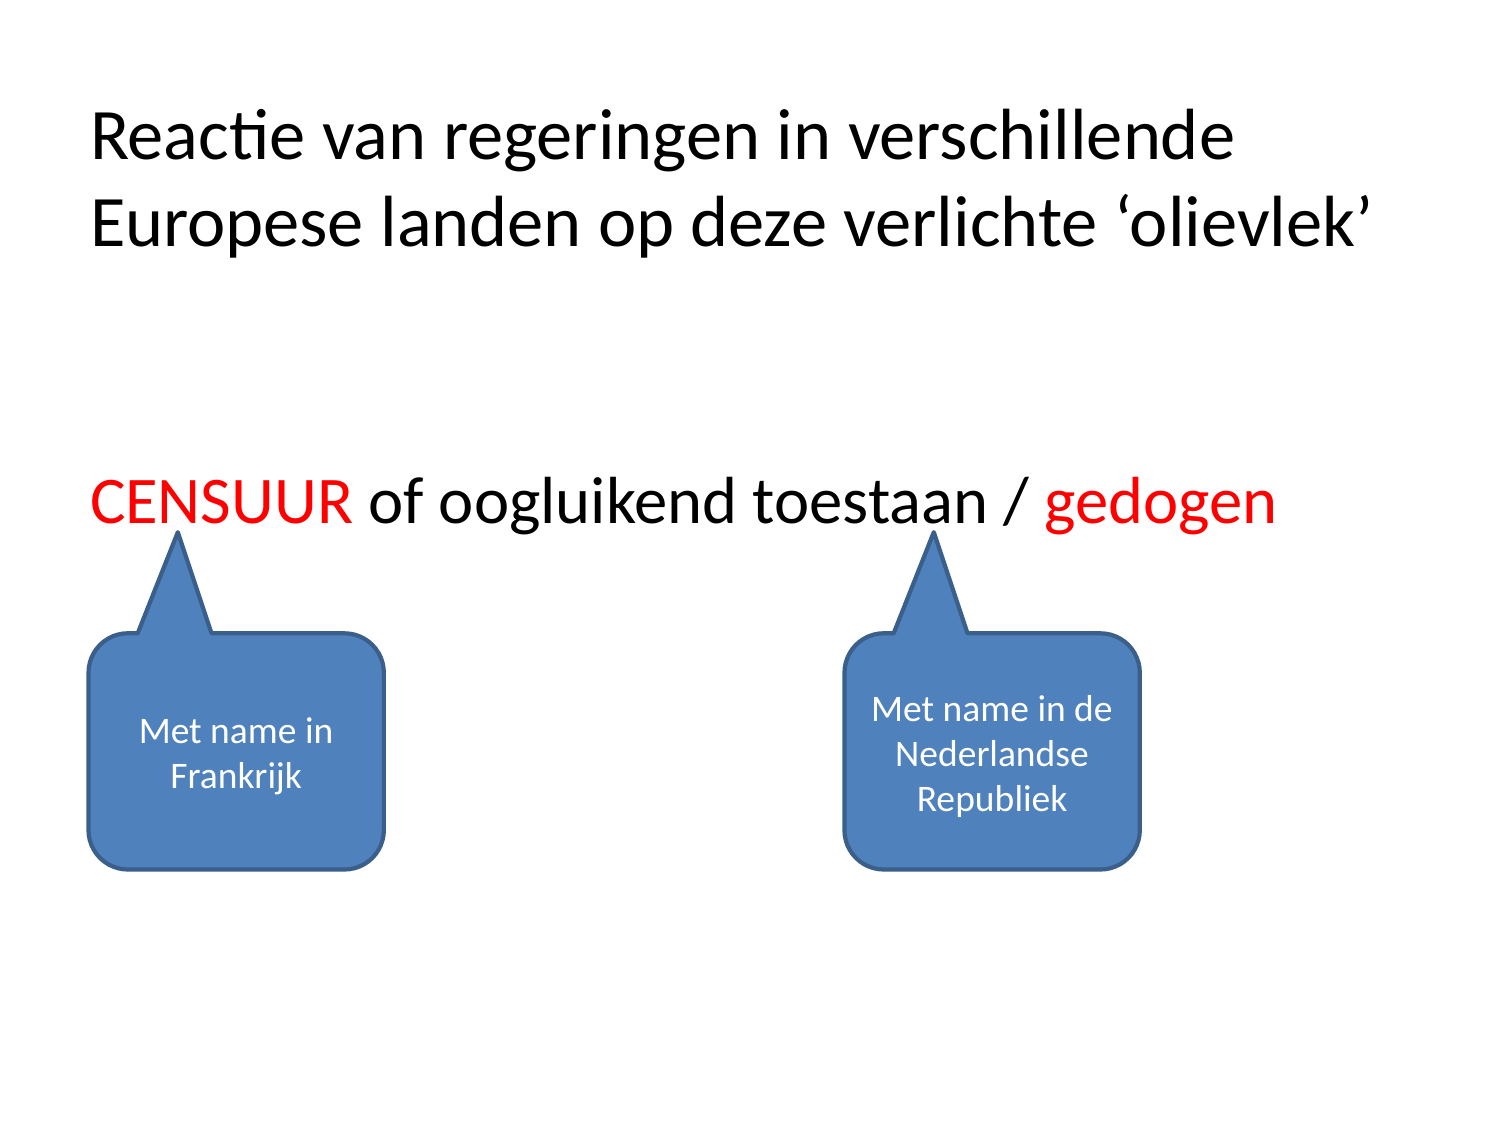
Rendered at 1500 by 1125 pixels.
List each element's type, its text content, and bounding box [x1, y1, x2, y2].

text_box Met name in Frankrijk [86, 530, 386, 872]
title Reactie van regeringen in verschillende Europese landen op deze verlichte ‘olievlek’ [75, 45, 1425, 262]
list CENSUUR of oogluikend toestaan / gedogen [75, 262, 1425, 1005]
text_box Met name in de Nederlandse Republiek [842, 530, 1142, 872]
